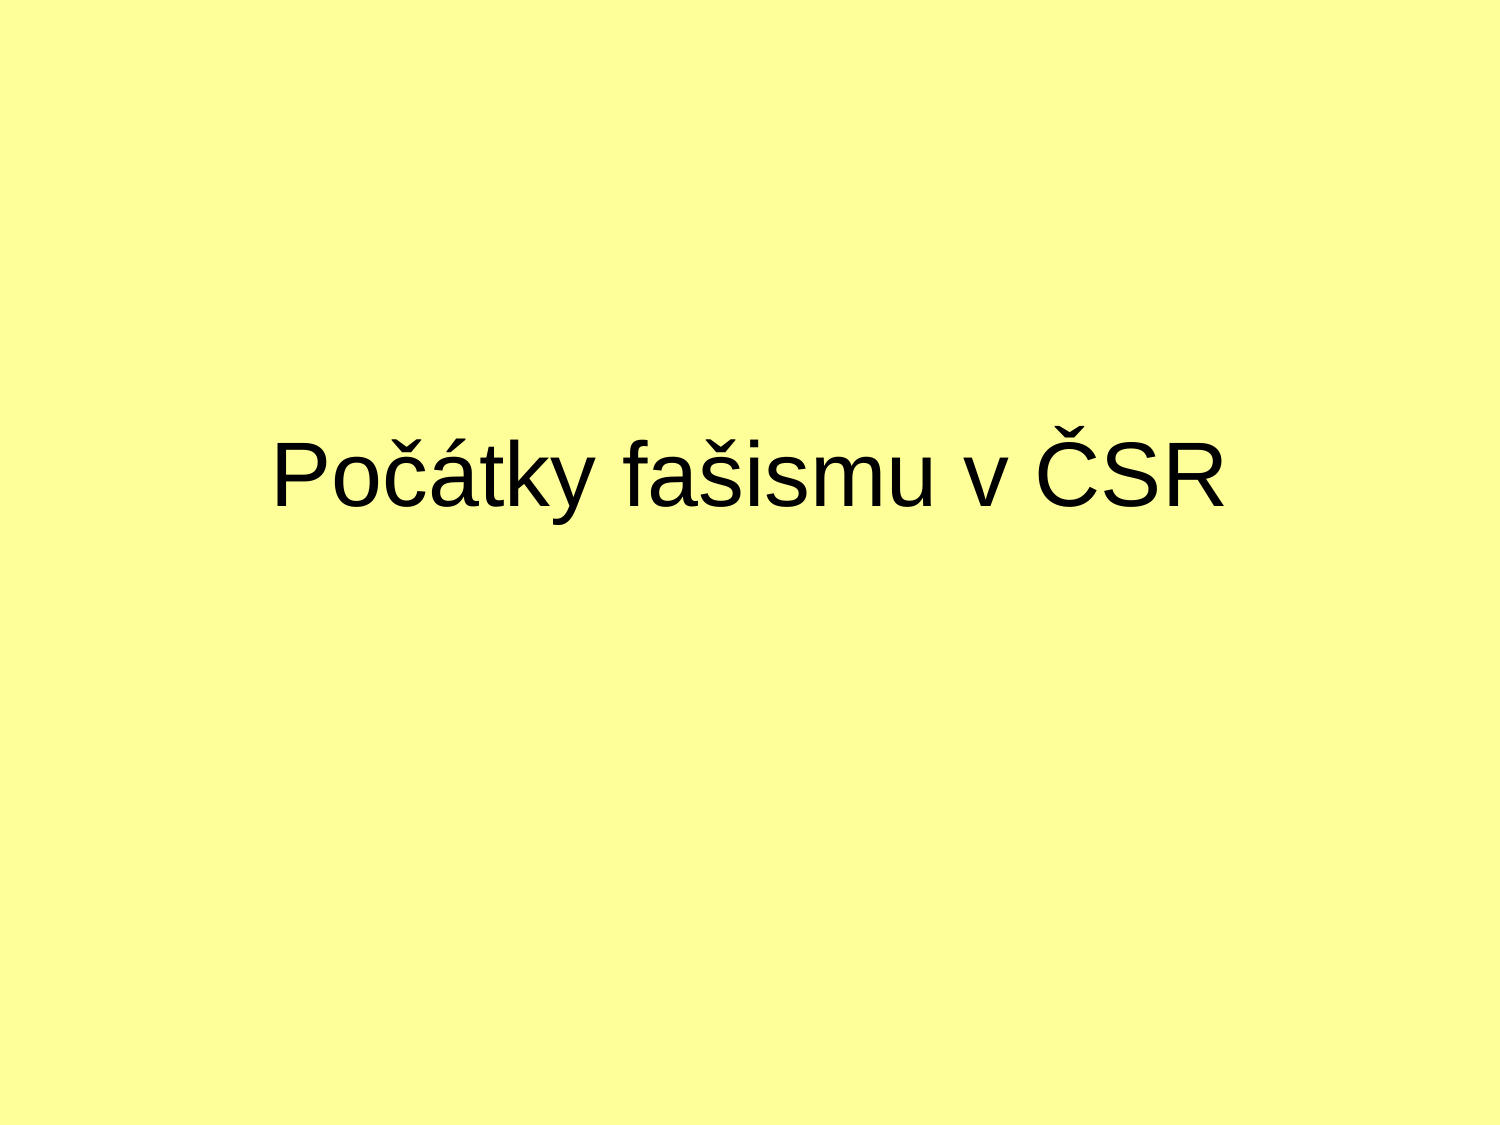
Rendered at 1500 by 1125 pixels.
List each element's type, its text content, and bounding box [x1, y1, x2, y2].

title Počátky fašismu v ČSR [112, 349, 1388, 591]
